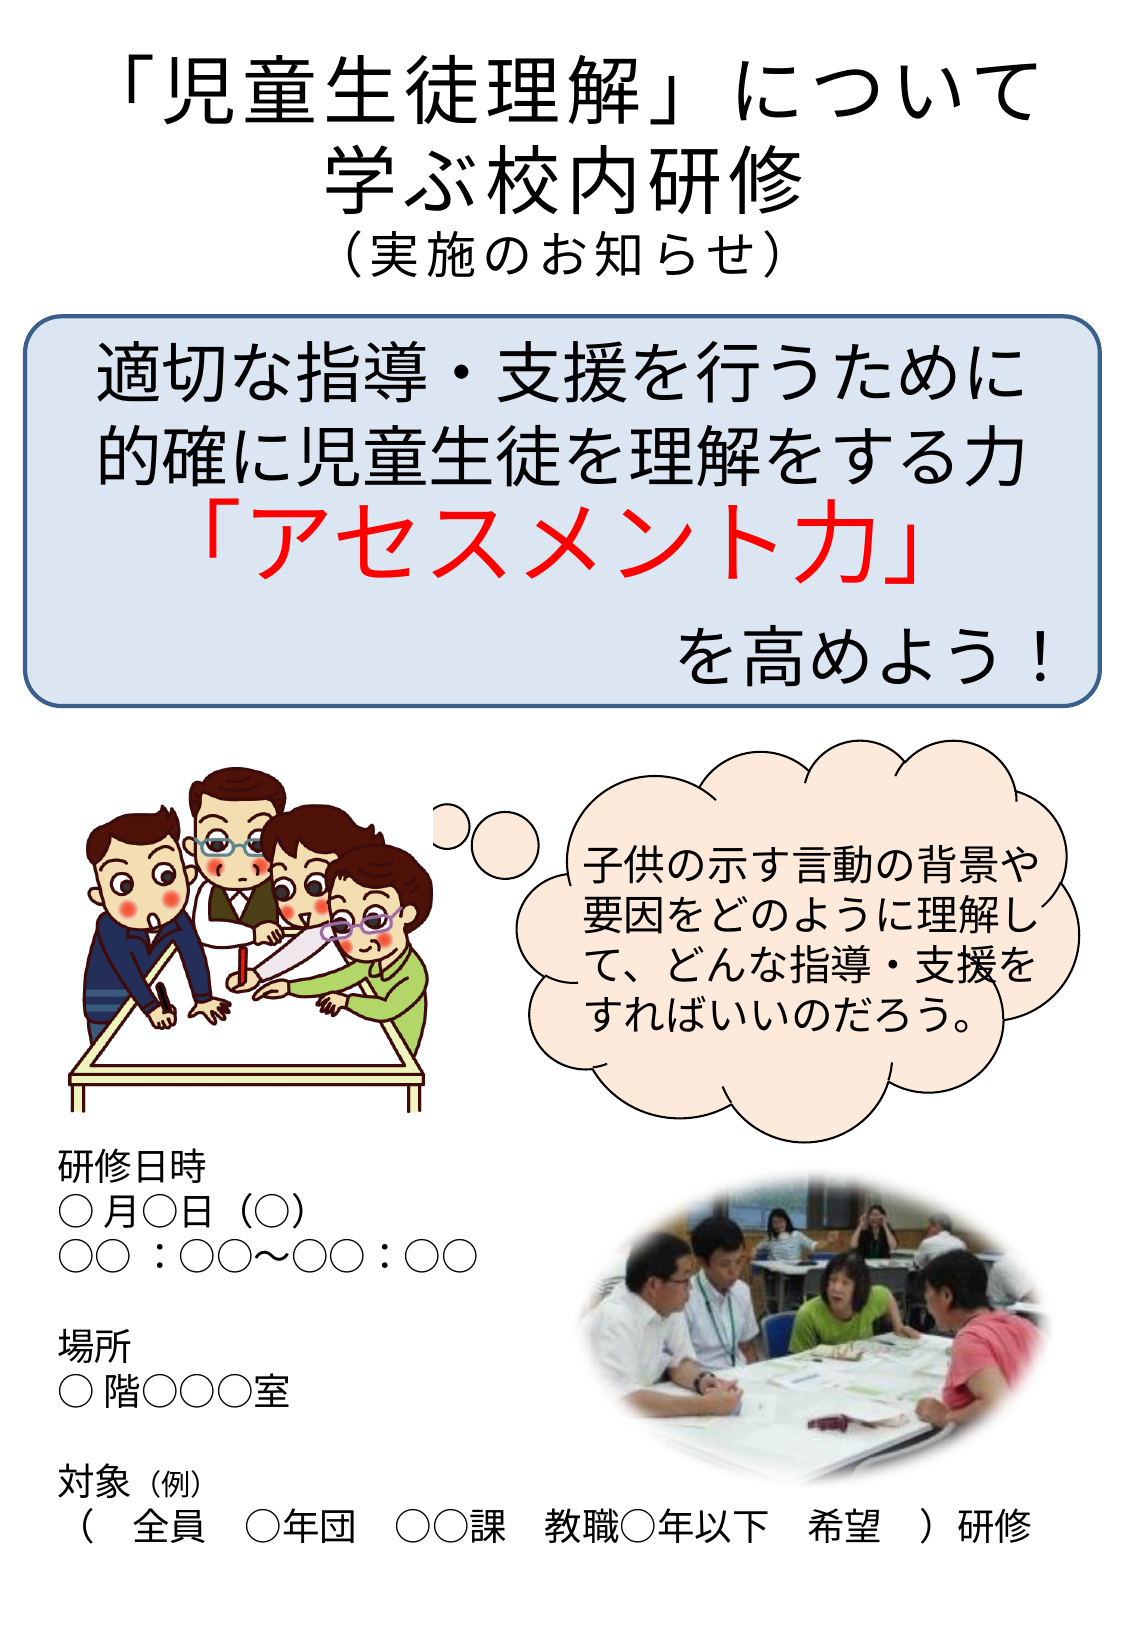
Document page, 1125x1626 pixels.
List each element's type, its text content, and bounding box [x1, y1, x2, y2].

text_box [570, 738, 1082, 994]
text_box [514, 842, 1001, 1145]
picture [67, 767, 433, 1114]
text_box 「児童生徒理解」について 学ぶ校内研修 （実施のお知らせ） [0, 36, 1125, 292]
picture [569, 1164, 1058, 1490]
text_box 研修日時 ○月○日（○） ○○：○○～○○：○○ 場所 ○階○○○室 対象（例） （ 全員 ○年団 ○○課 教職○年以下 希望 ）研修 [42, 1135, 1048, 1555]
text_box 適切な指導・支援を行うために 的確に児童生徒を理解をする力 「アセスメント力」 を高めよう！ [22, 314, 1102, 709]
text_box [438, 802, 541, 882]
text_box 子供の示す言動の背景や要因をどのように理解して、どんな指導・支援を すればいいのだろう。 [567, 831, 1059, 1047]
